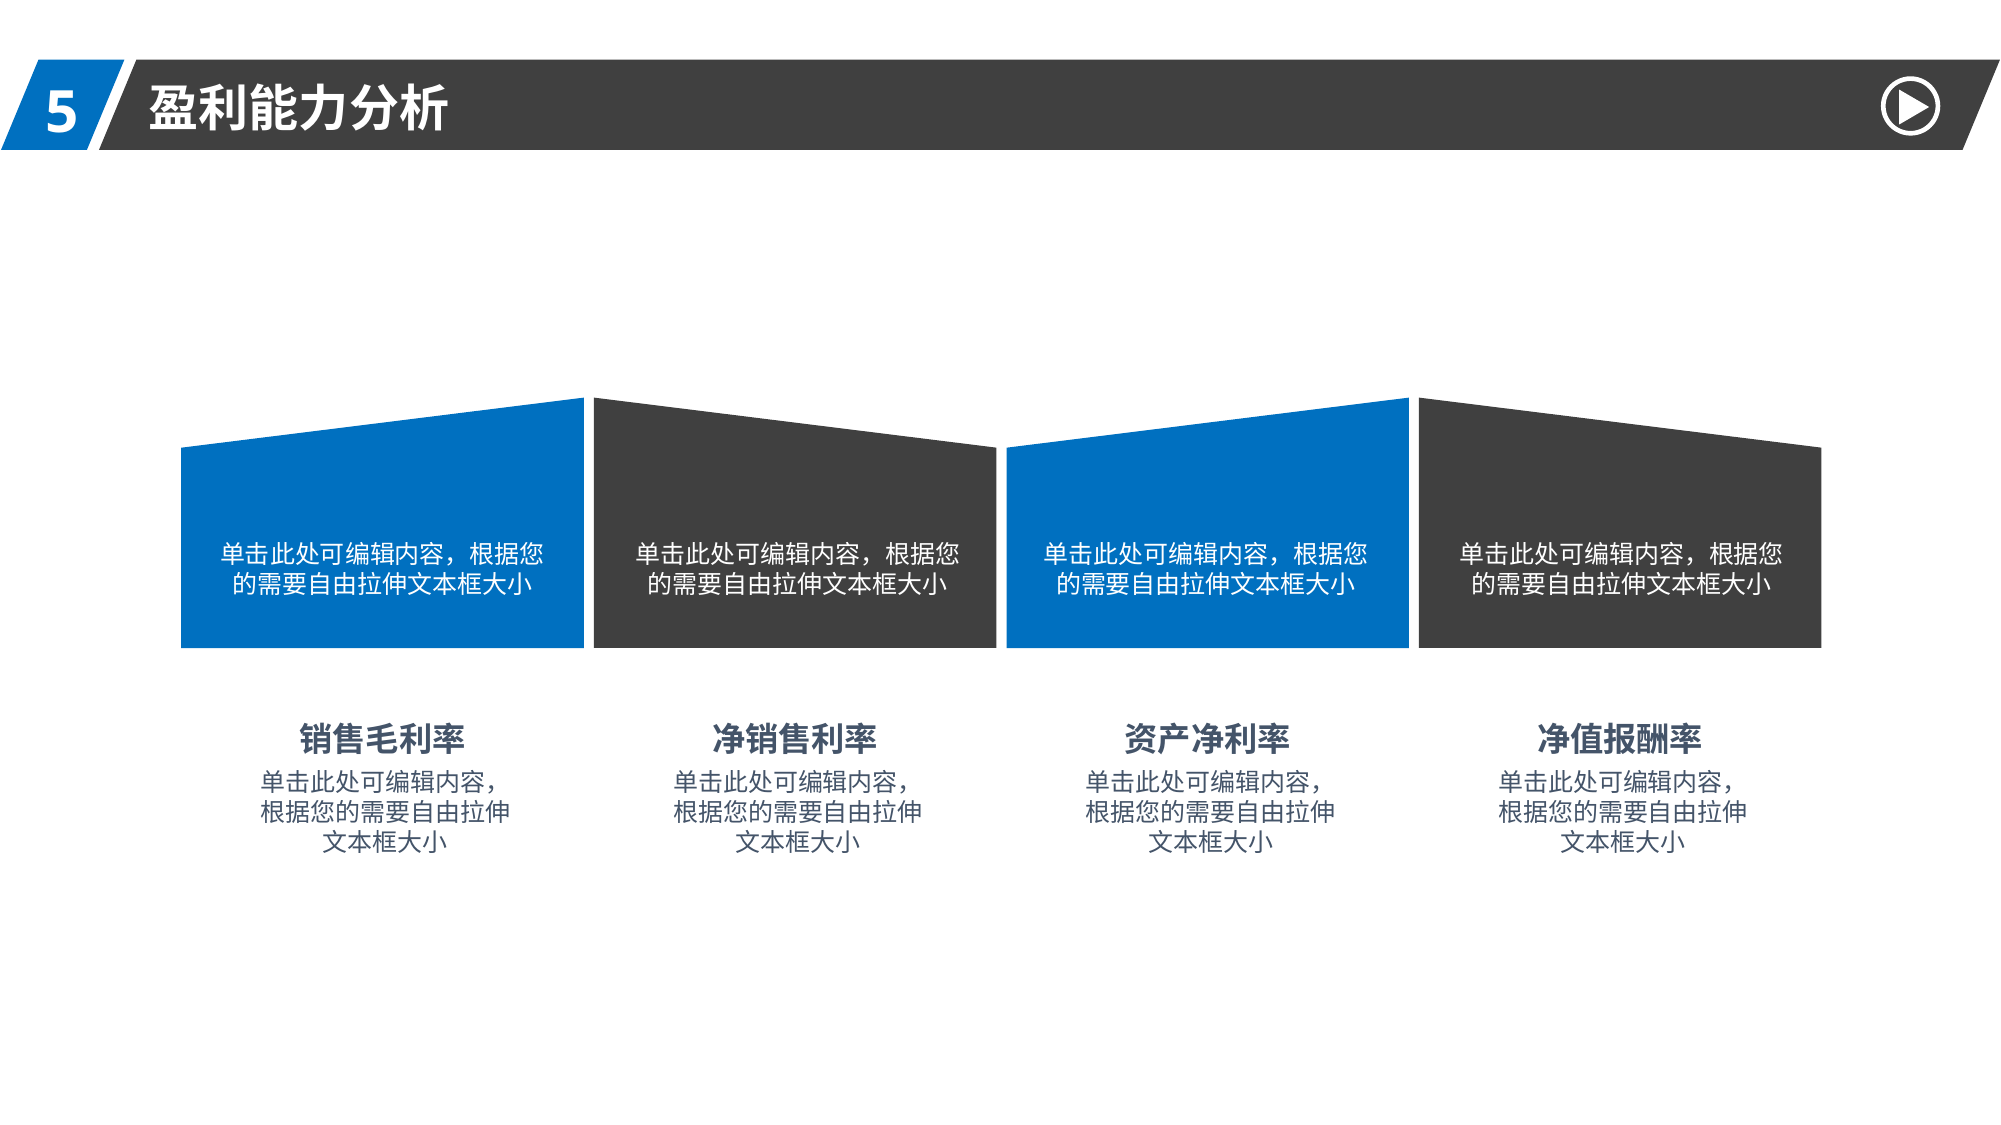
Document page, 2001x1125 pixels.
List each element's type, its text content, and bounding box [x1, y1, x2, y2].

text_box [1006, 397, 1409, 649]
text_box 单击此处可编辑内容，根据您的需要自由拉伸文本框大小 [1485, 766, 1761, 857]
text_box 资产净利率 [1015, 718, 1400, 759]
text_box [1883, 78, 1938, 134]
text_box [133, 59, 2000, 150]
text_box [593, 397, 997, 648]
text_box 单击此处可编辑内容，根据您的需要自由拉伸文本框大小 [1456, 538, 1787, 599]
text_box 单击此处可编辑内容，根据您的需要自由拉伸文本框大小 [632, 538, 964, 599]
text_box [35, 59, 125, 66]
text_box [1899, 89, 1930, 125]
text_box 单击此处可编辑内容，根据您的需要自由拉伸文本框大小 [660, 766, 936, 857]
text_box 净销售利率 [603, 718, 987, 759]
text_box [181, 397, 584, 649]
text_box [1, 80, 30, 150]
text_box 单击此处可编辑内容，根据您的需要自由拉伸文本框大小 [217, 538, 548, 599]
text_box 销售毛利率 [190, 718, 575, 759]
text_box [1418, 397, 1822, 648]
text_box 盈利能力分析 [134, 69, 546, 145]
text_box 单击此处可编辑内容，根据您的需要自由拉伸文本框大小 [248, 766, 523, 857]
text_box 单击此处可编辑内容，根据您的需要自由拉伸文本框大小 [1040, 538, 1372, 599]
text_box 净值报酬率 [1428, 718, 1812, 759]
text_box 单击此处可编辑内容，根据您的需要自由拉伸文本框大小 [1073, 766, 1348, 857]
text_box 5 [30, 66, 135, 152]
